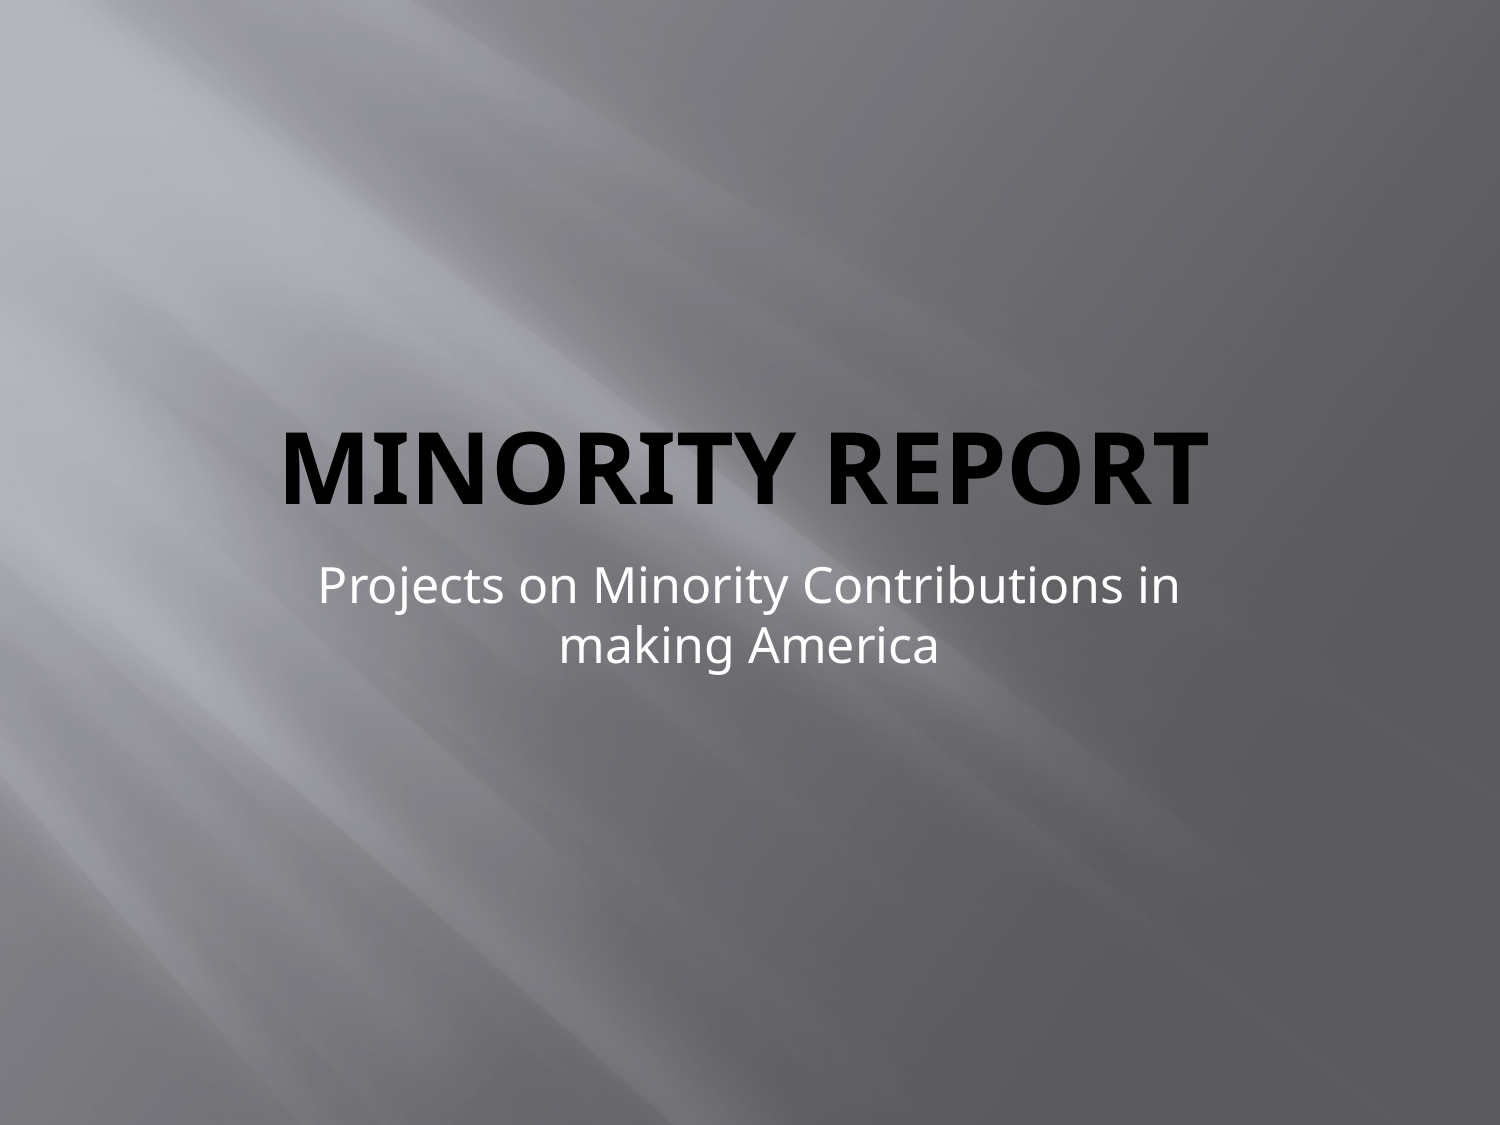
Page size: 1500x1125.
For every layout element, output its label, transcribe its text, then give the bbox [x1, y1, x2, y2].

title Minority Report [69, 224, 1420, 525]
subtitle Projects on Minority Contributions in making America [225, 546, 1275, 834]
